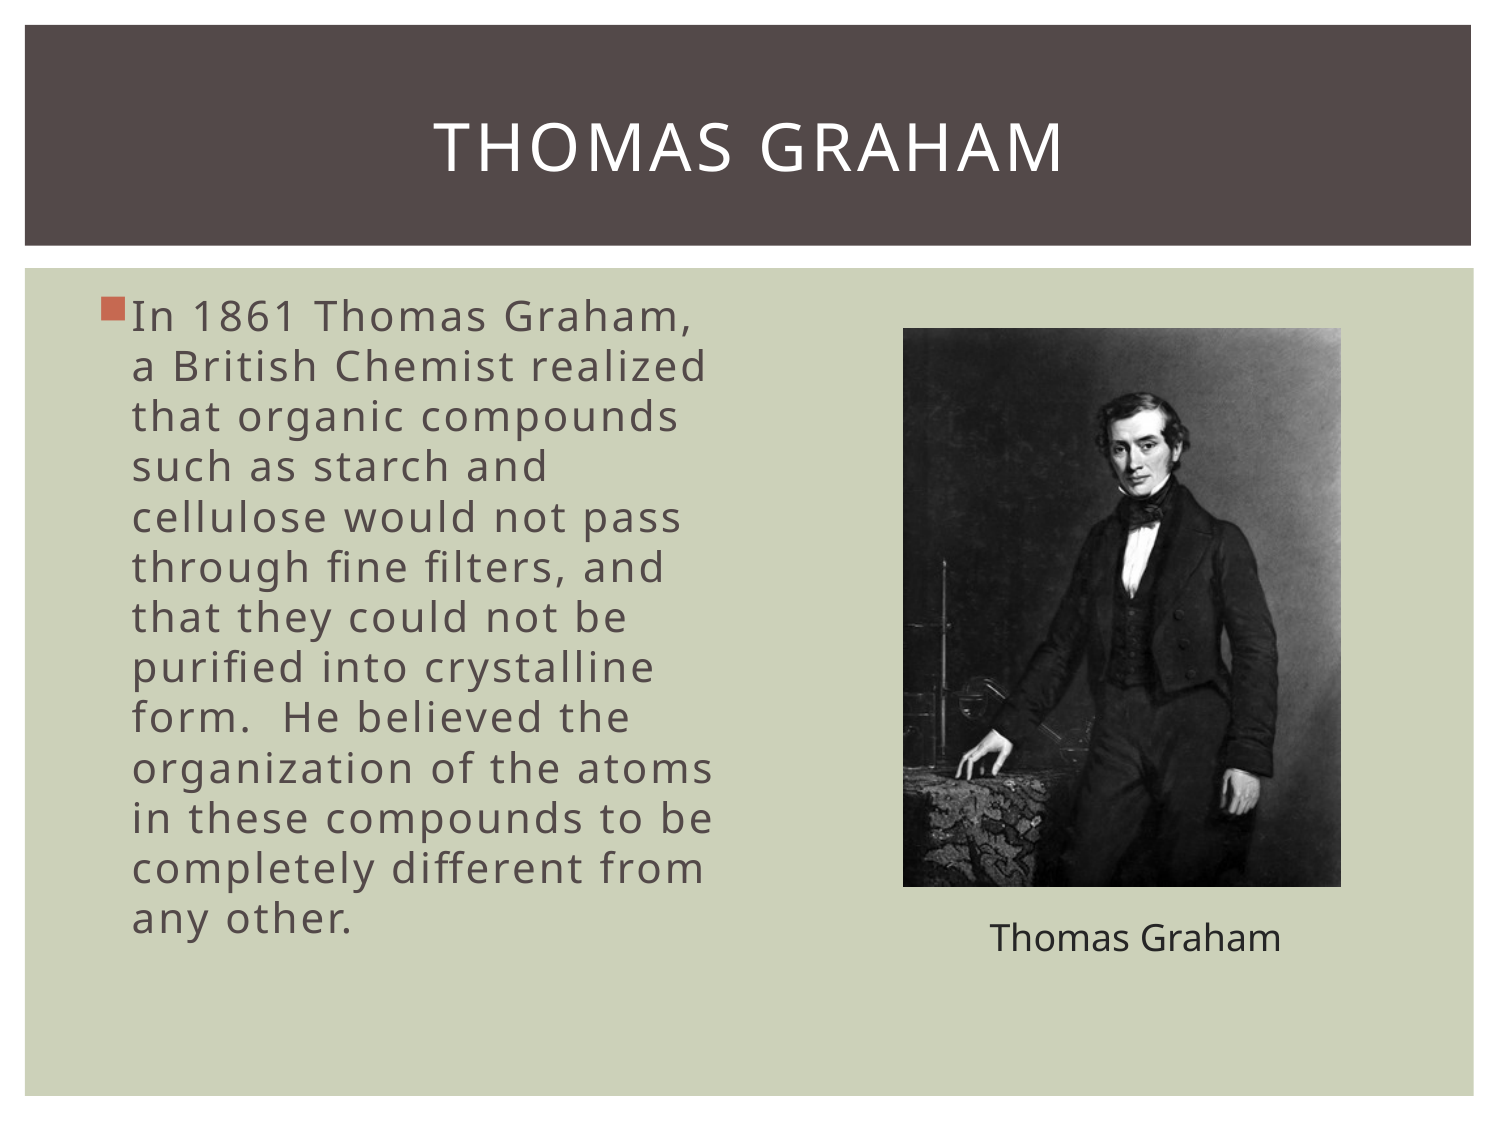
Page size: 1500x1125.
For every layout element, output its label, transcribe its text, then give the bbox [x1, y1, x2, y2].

list In 1861 Thomas Graham, a British Chemist realized that organic compounds such as starch and cellulose would not pass through fine filters, and that they could not be purified into crystalline form. He believed the organization of the atoms in these compounds to be completely different from any other. [75, 281, 738, 1005]
text_box Thomas Graham [964, 906, 1308, 967]
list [903, 327, 1341, 887]
title Thomas Graham [62, 58, 1438, 232]
